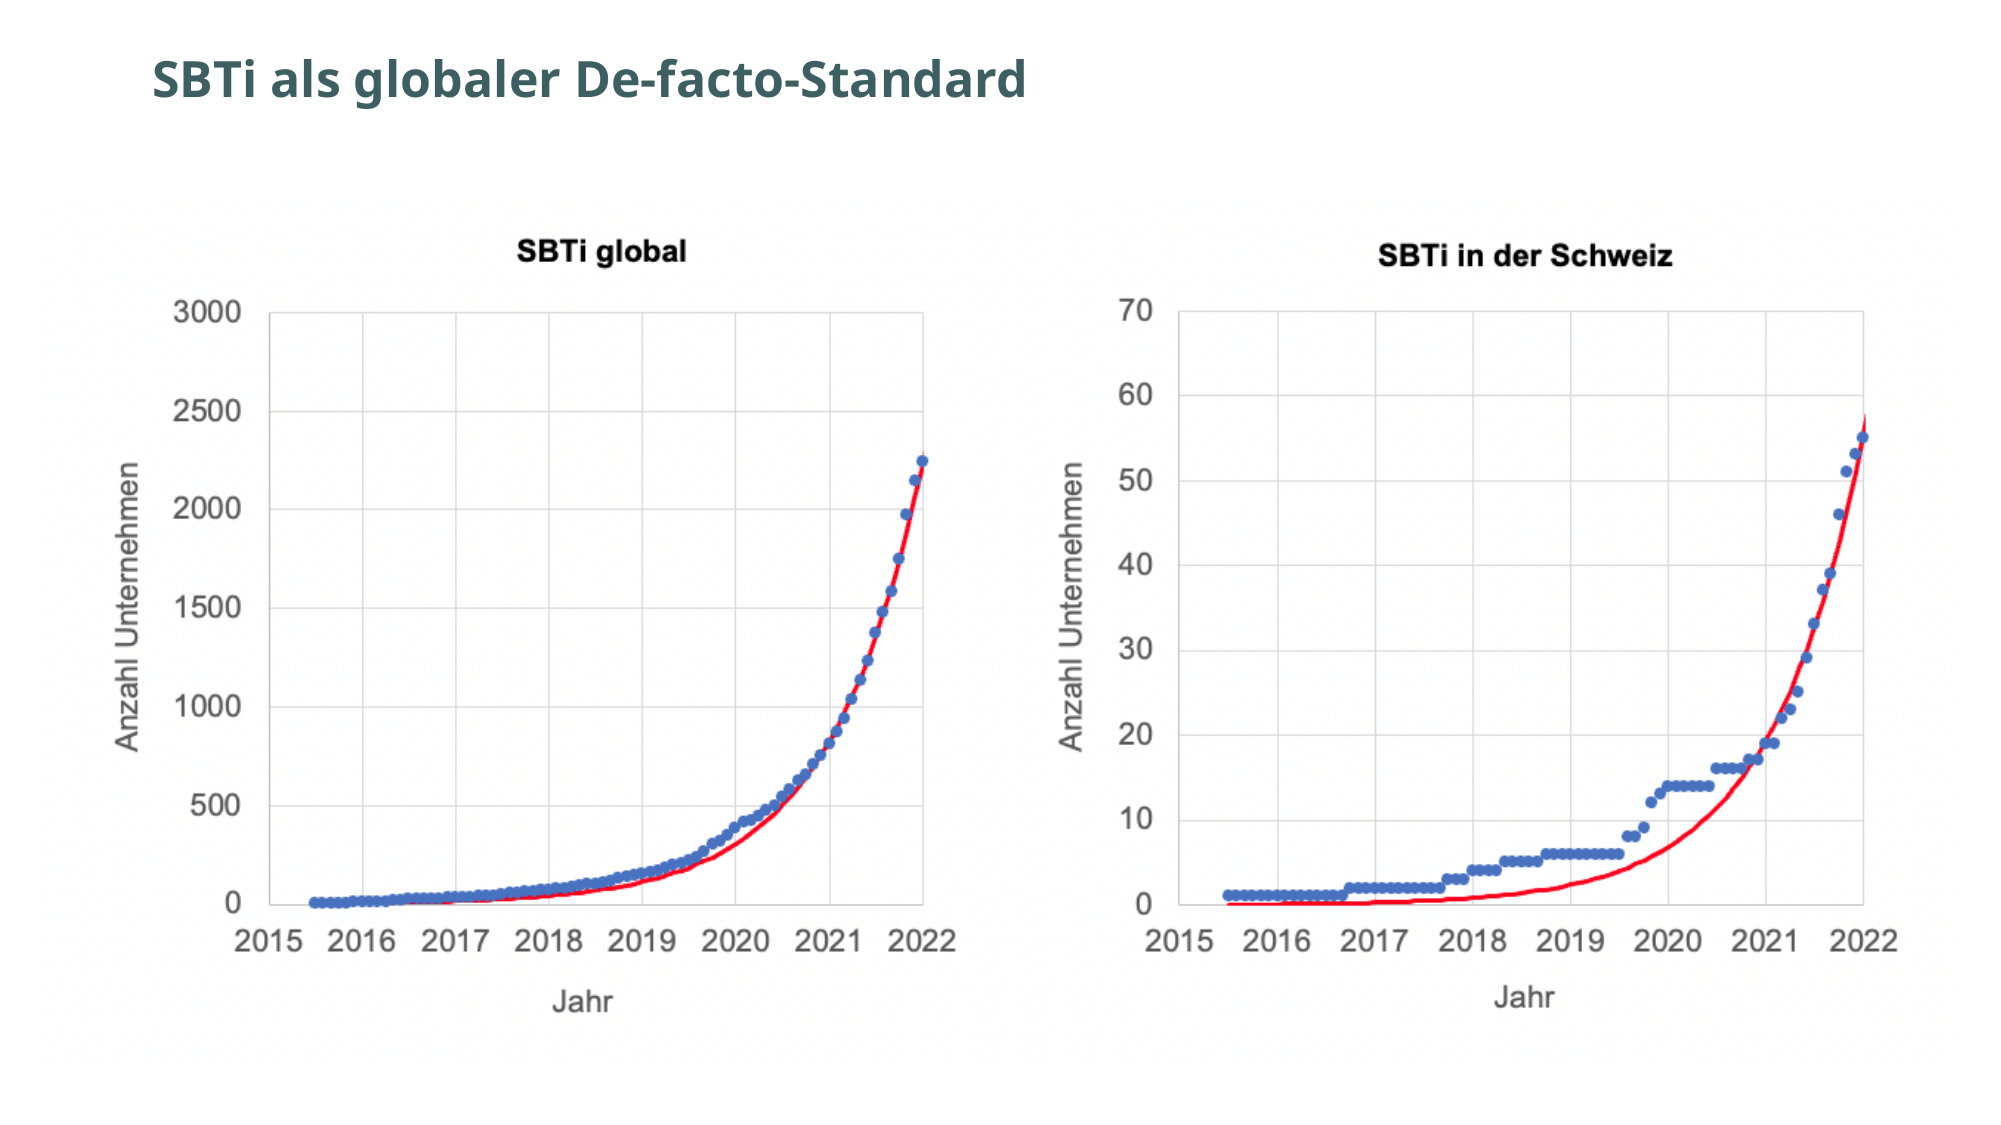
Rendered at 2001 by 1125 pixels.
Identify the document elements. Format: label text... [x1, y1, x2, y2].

picture [37, 197, 1962, 1064]
text_box SBTi als globaler De-facto-Standard [137, 26, 1863, 138]
